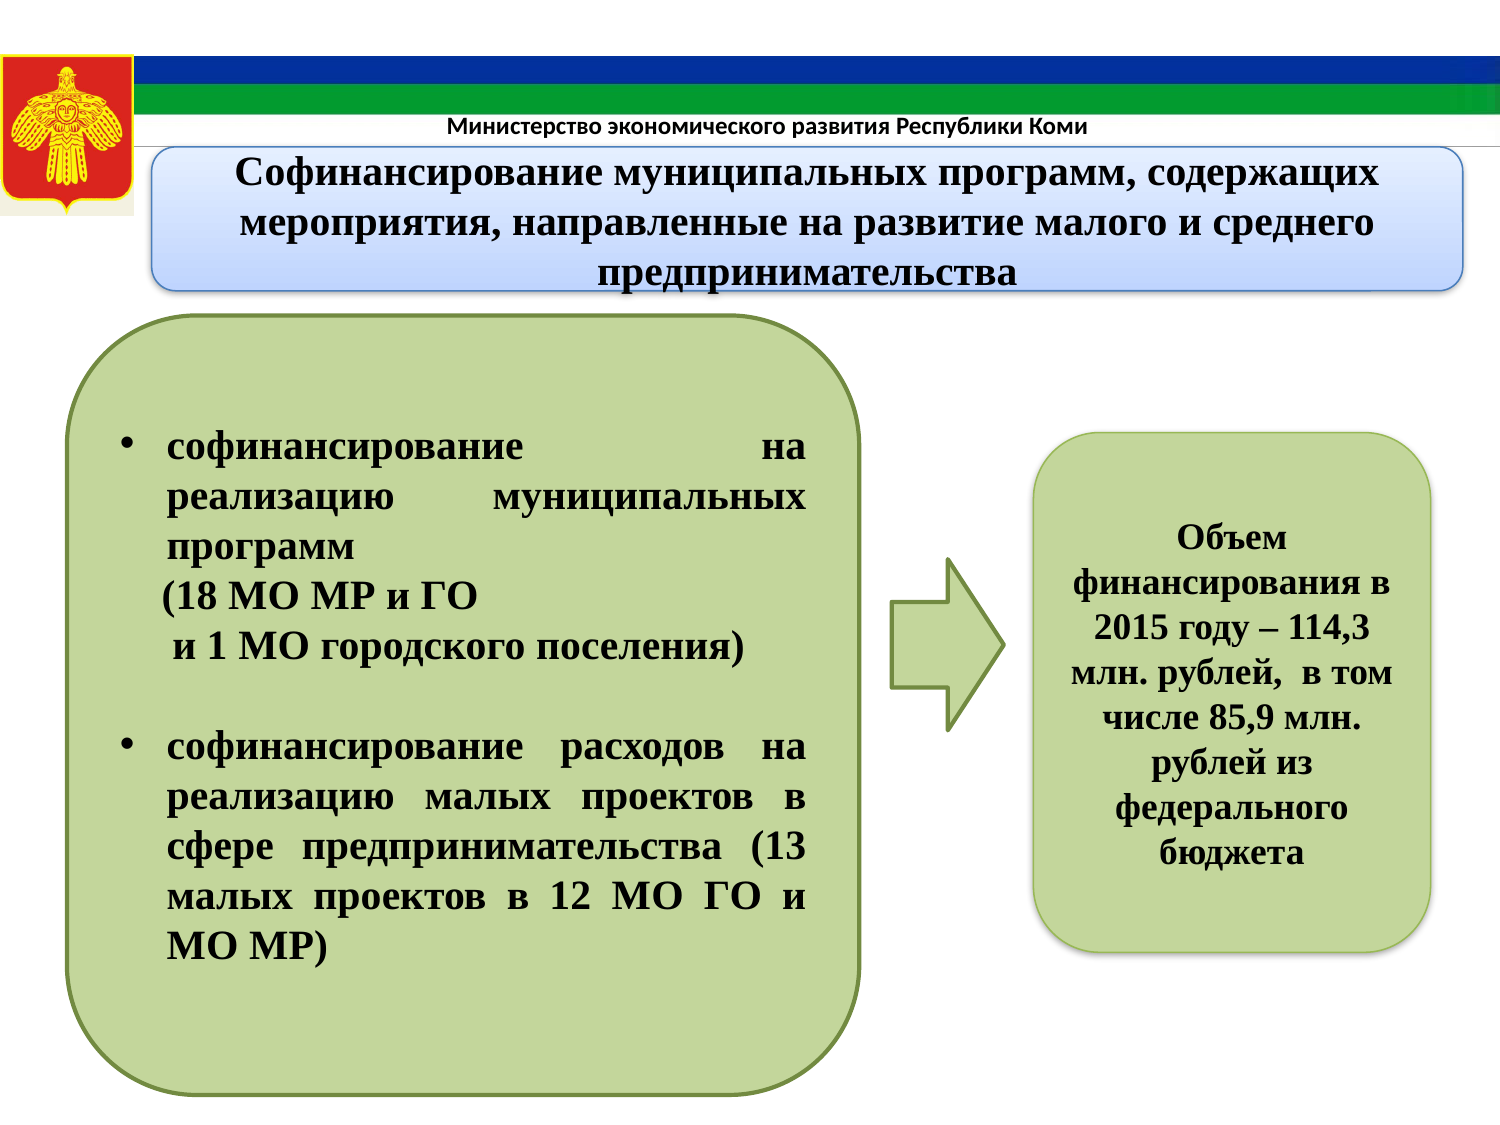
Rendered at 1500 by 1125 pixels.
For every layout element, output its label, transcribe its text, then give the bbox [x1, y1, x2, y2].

text_box софинансирование на реализацию муниципальных программ (18 МО МР и ГО и 1 МО городского поселения) софинансирование расходов на реализацию малых проектов в сфере предпринимательства (13 малых проектов в 12 МО ГО и МО МР) [64, 313, 862, 1098]
picture [0, 54, 1500, 216]
text_box Софинансирование муниципальных программ, содержащих мероприятия, направленные на развитие малого и среднего предпринимательства [150, 155, 1464, 292]
text_box Объем финансирования в 2015 году – 114,3 млн. рублей, в том числе 85,9 млн. рублей из федерального бюджета [1032, 431, 1432, 954]
text_box [889, 557, 1006, 733]
